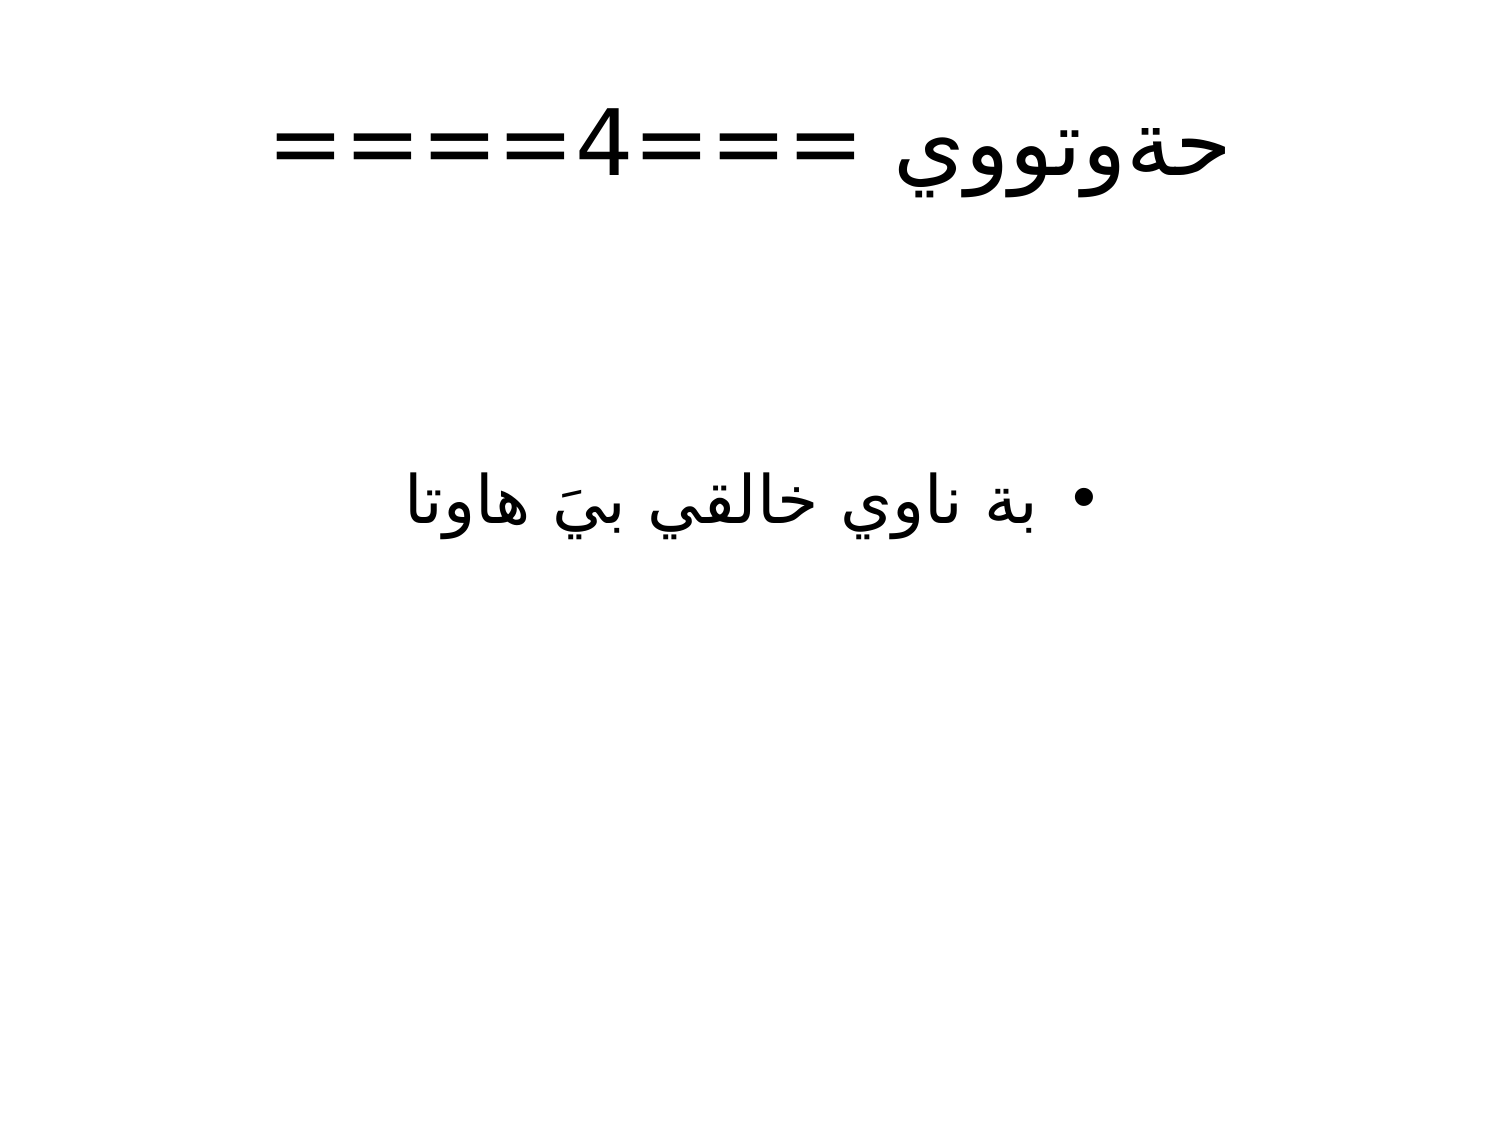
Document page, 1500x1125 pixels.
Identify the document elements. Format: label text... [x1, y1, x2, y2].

list بة ناوي خالقي بيَ هاوتا [75, 262, 1425, 1005]
title حةوتووي ===4==== [75, 45, 1425, 233]
